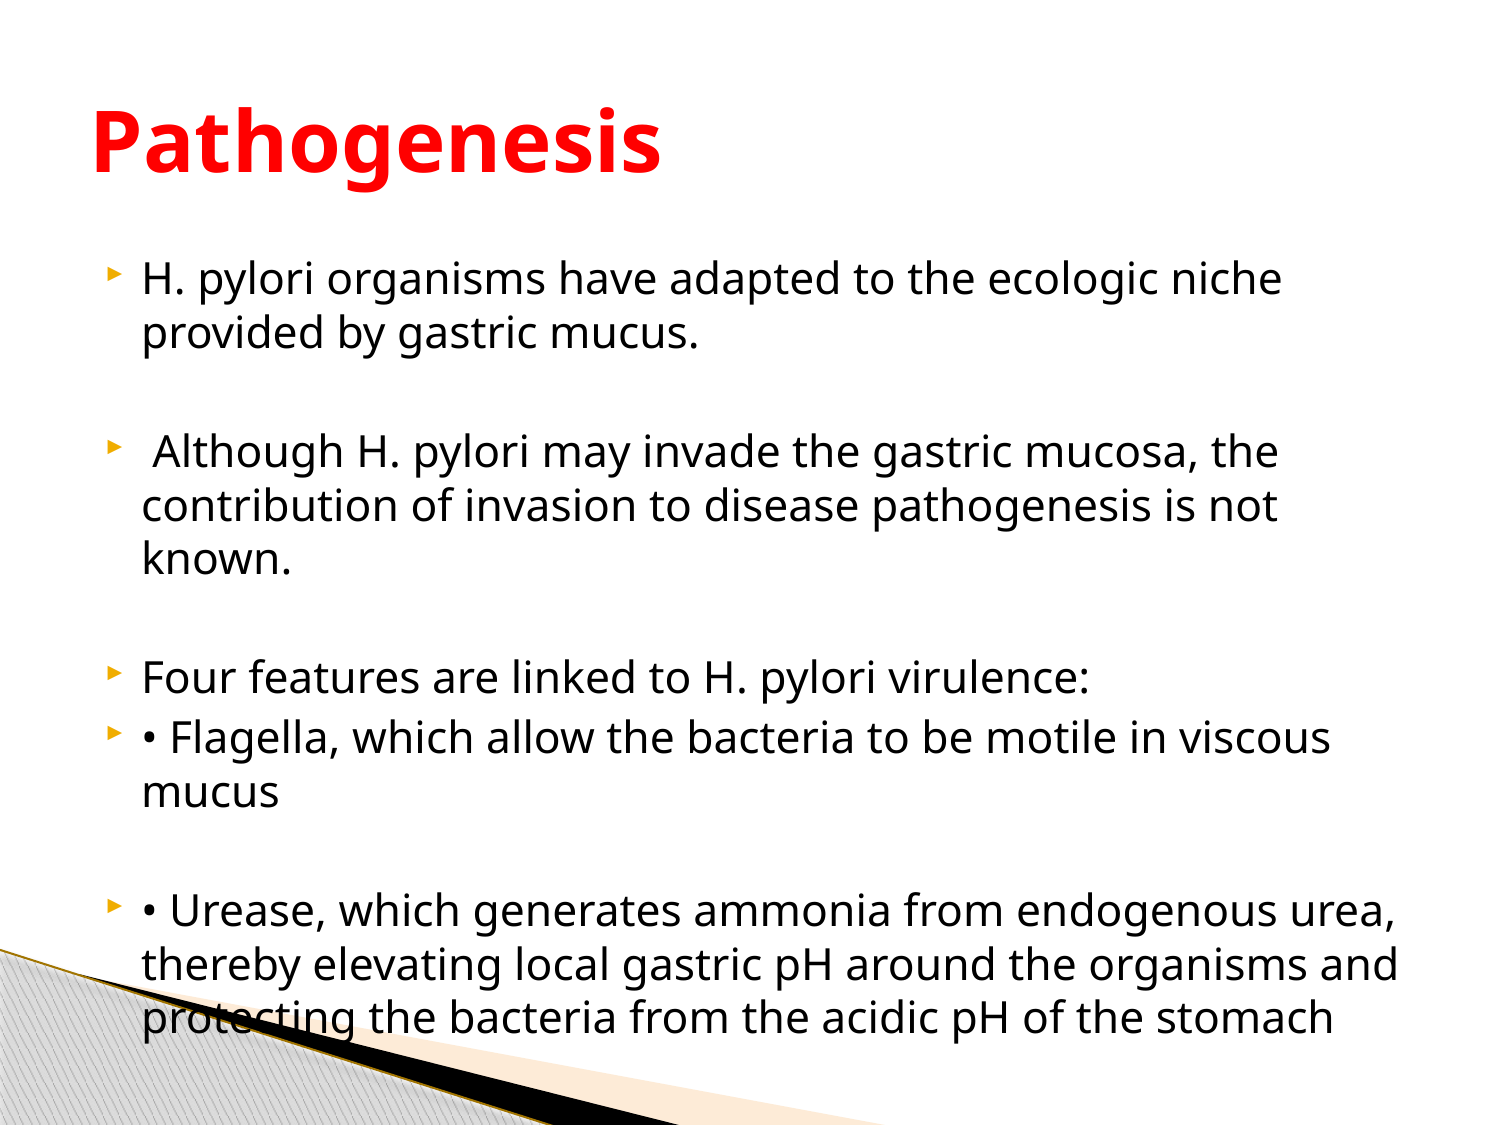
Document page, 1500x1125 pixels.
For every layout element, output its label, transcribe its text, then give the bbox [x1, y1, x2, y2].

title Pathogenesis [75, 45, 1425, 233]
list H. pylori organisms have adapted to the ecologic niche provided by gastric mucus. Although H. pylori may invade the gastric mucosa, the contribution of invasion to disease pathogenesis is not known. Four features are linked to H. pylori virulence: • Flagella, which allow the bacteria to be motile in viscous mucus • Urease, which generates ammonia from endogenous urea, thereby elevating local gastric pH around the organisms and protecting the bacteria from the acidic pH of the stomach [75, 243, 1425, 1088]
